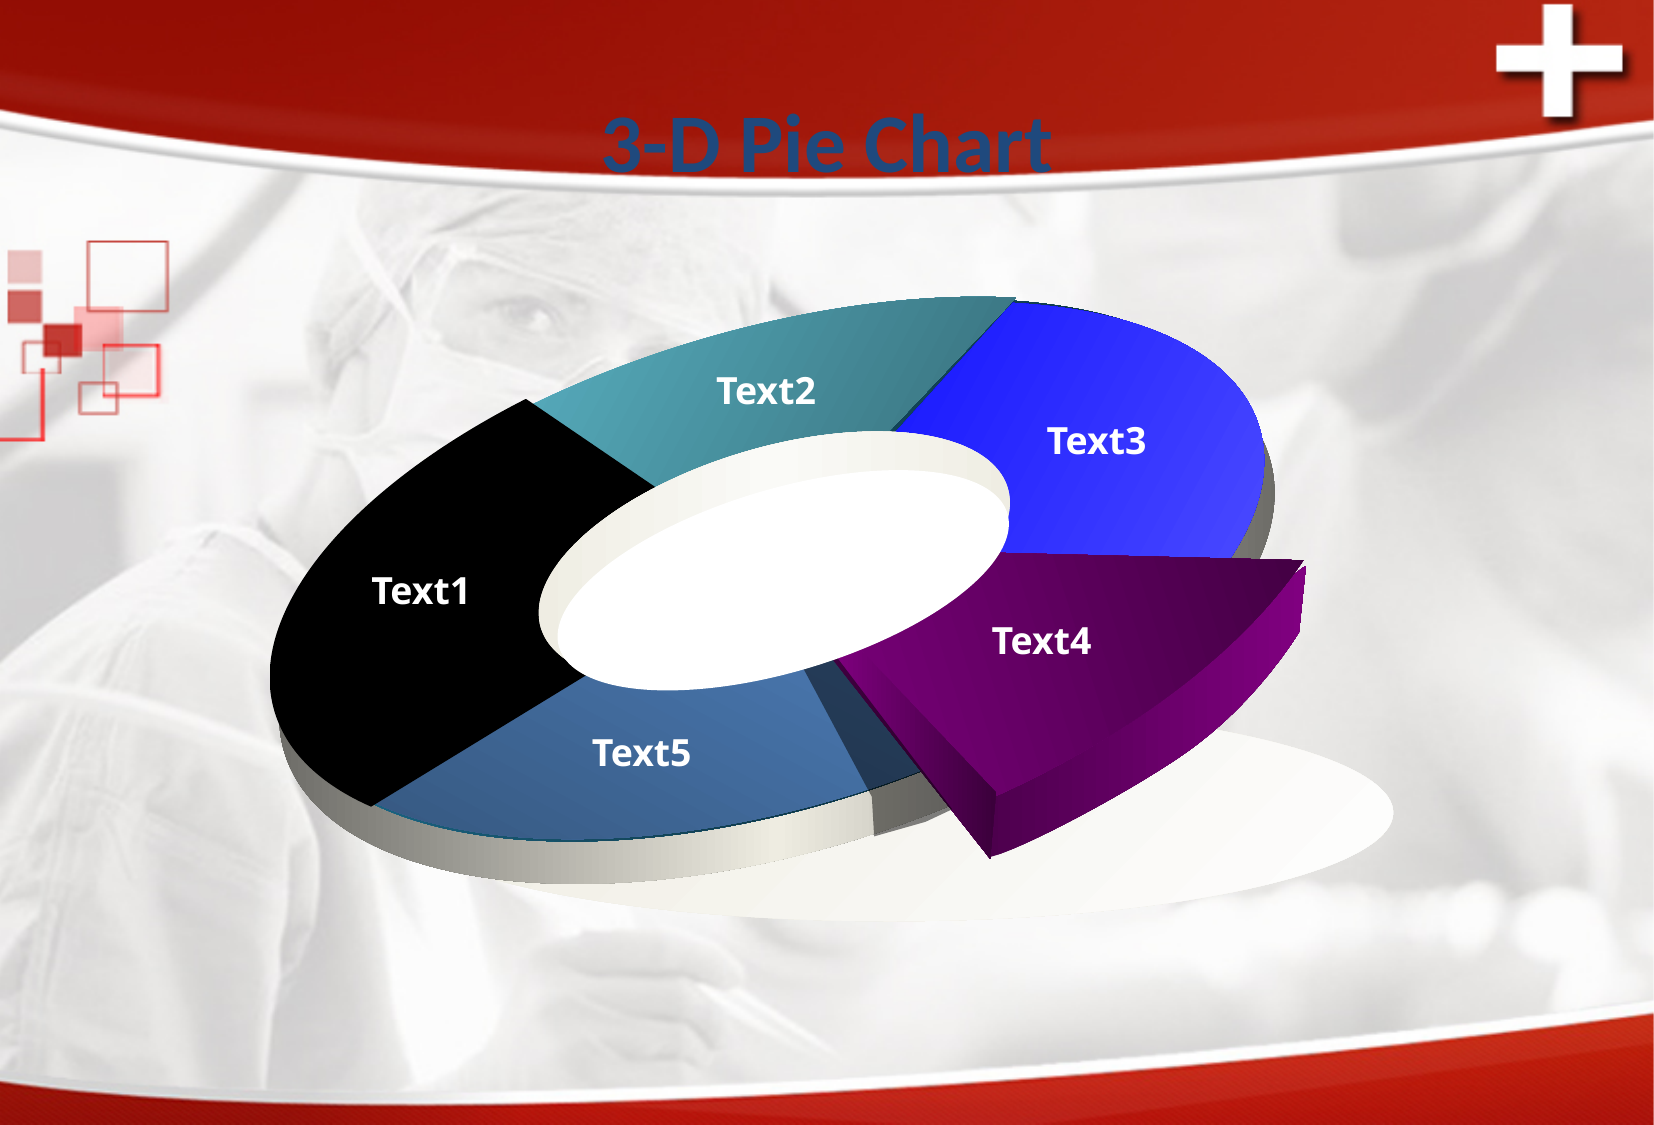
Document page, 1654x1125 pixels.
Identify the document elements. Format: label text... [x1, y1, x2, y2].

title 3-D Pie Chart [82, 44, 1572, 233]
picture [0, 0, 1654, 1125]
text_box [247, 312, 1394, 922]
